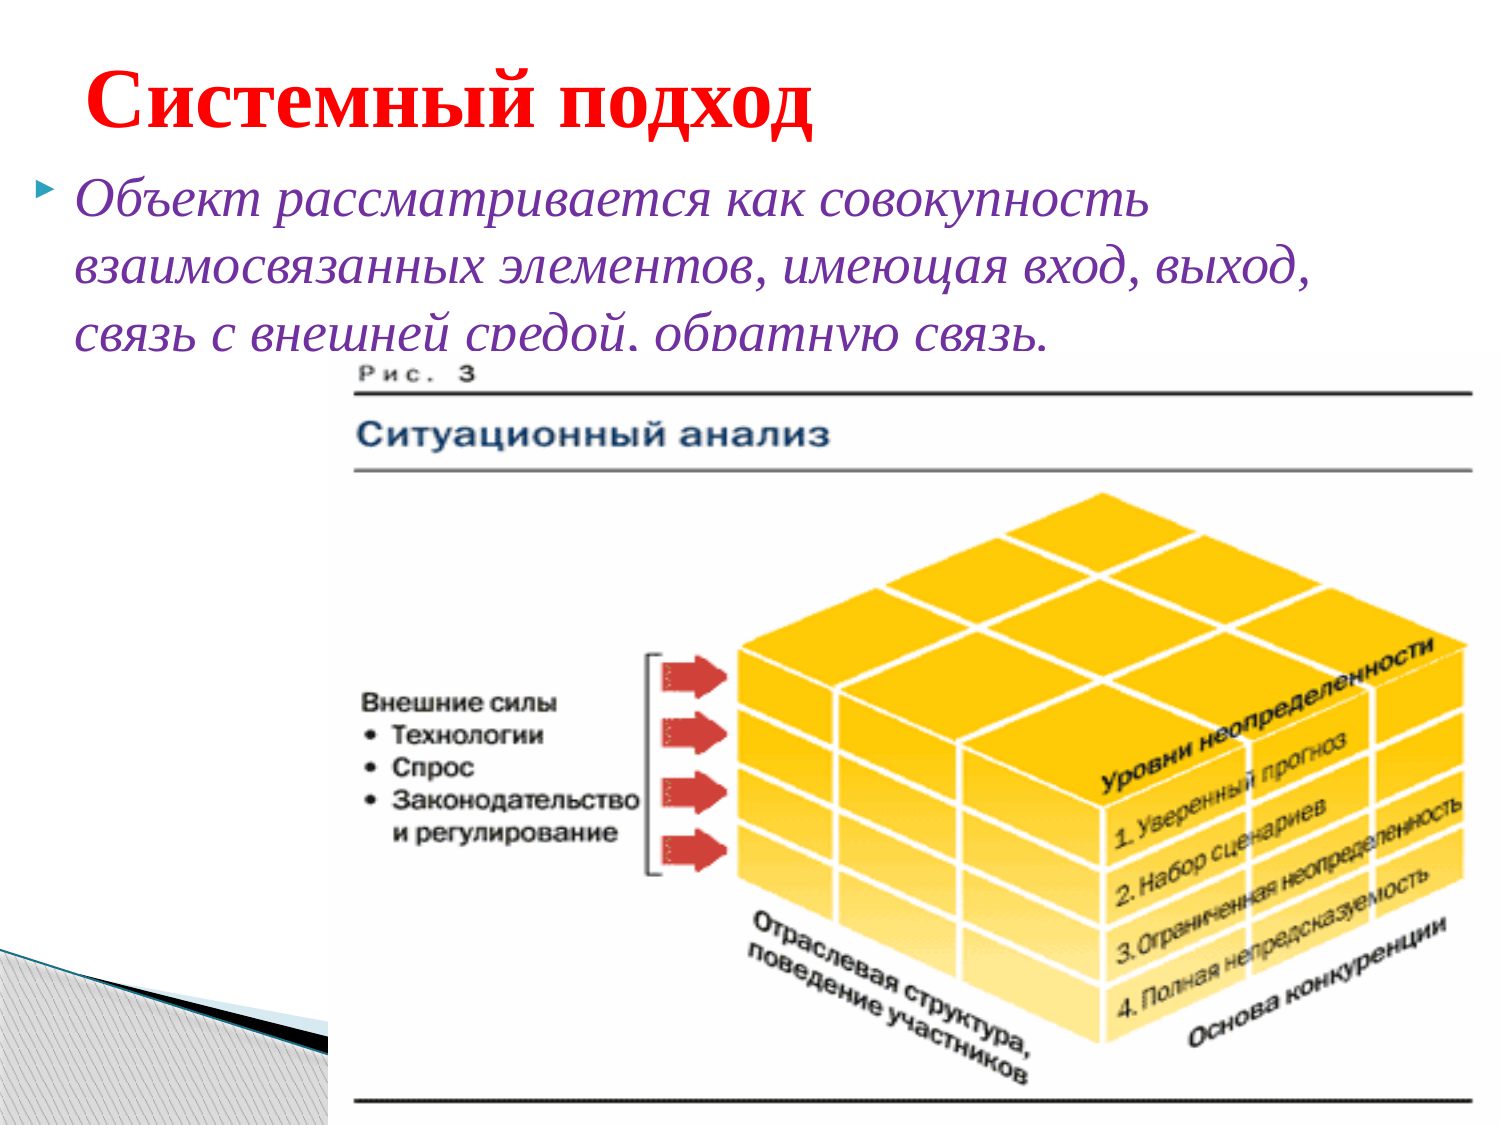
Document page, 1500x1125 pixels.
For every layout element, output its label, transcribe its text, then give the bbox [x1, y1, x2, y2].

list Объект рассматривается как совокупность взаимосвязанных элементов, имеющая вход, выход, связь с внешней средой, обратную связь. [0, 152, 1350, 895]
picture [327, 351, 1500, 1125]
title Системный подход [70, 0, 1421, 188]
